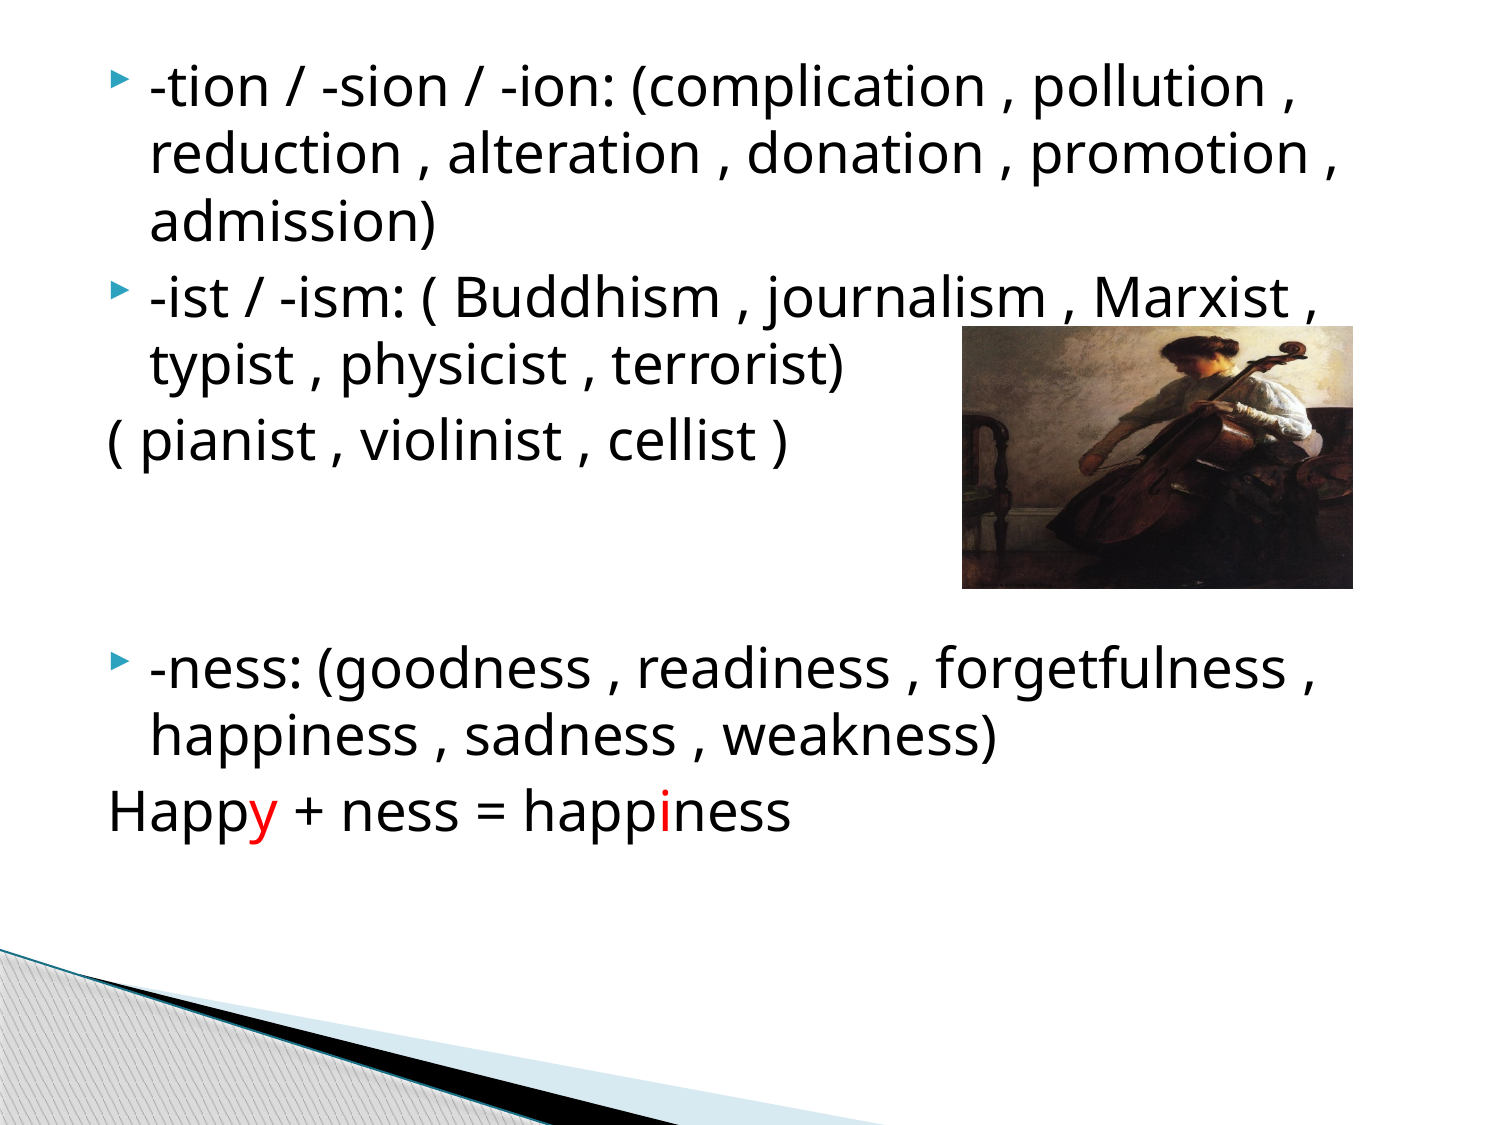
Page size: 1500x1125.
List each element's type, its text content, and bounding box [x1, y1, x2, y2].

list -tion / -sion / -ion: (complication , pollution , reduction , alteration , donation , promotion , admission) -ist / -ism: ( Buddhism , journalism , Marxist , typist , physicist , terrorist) ( pianist , violinist , cellist ) -ness: (goodness , readiness , forgetfulness , happiness , sadness , weakness) Happy + ness = happiness [75, 42, 1425, 1005]
picture [962, 326, 1353, 589]
